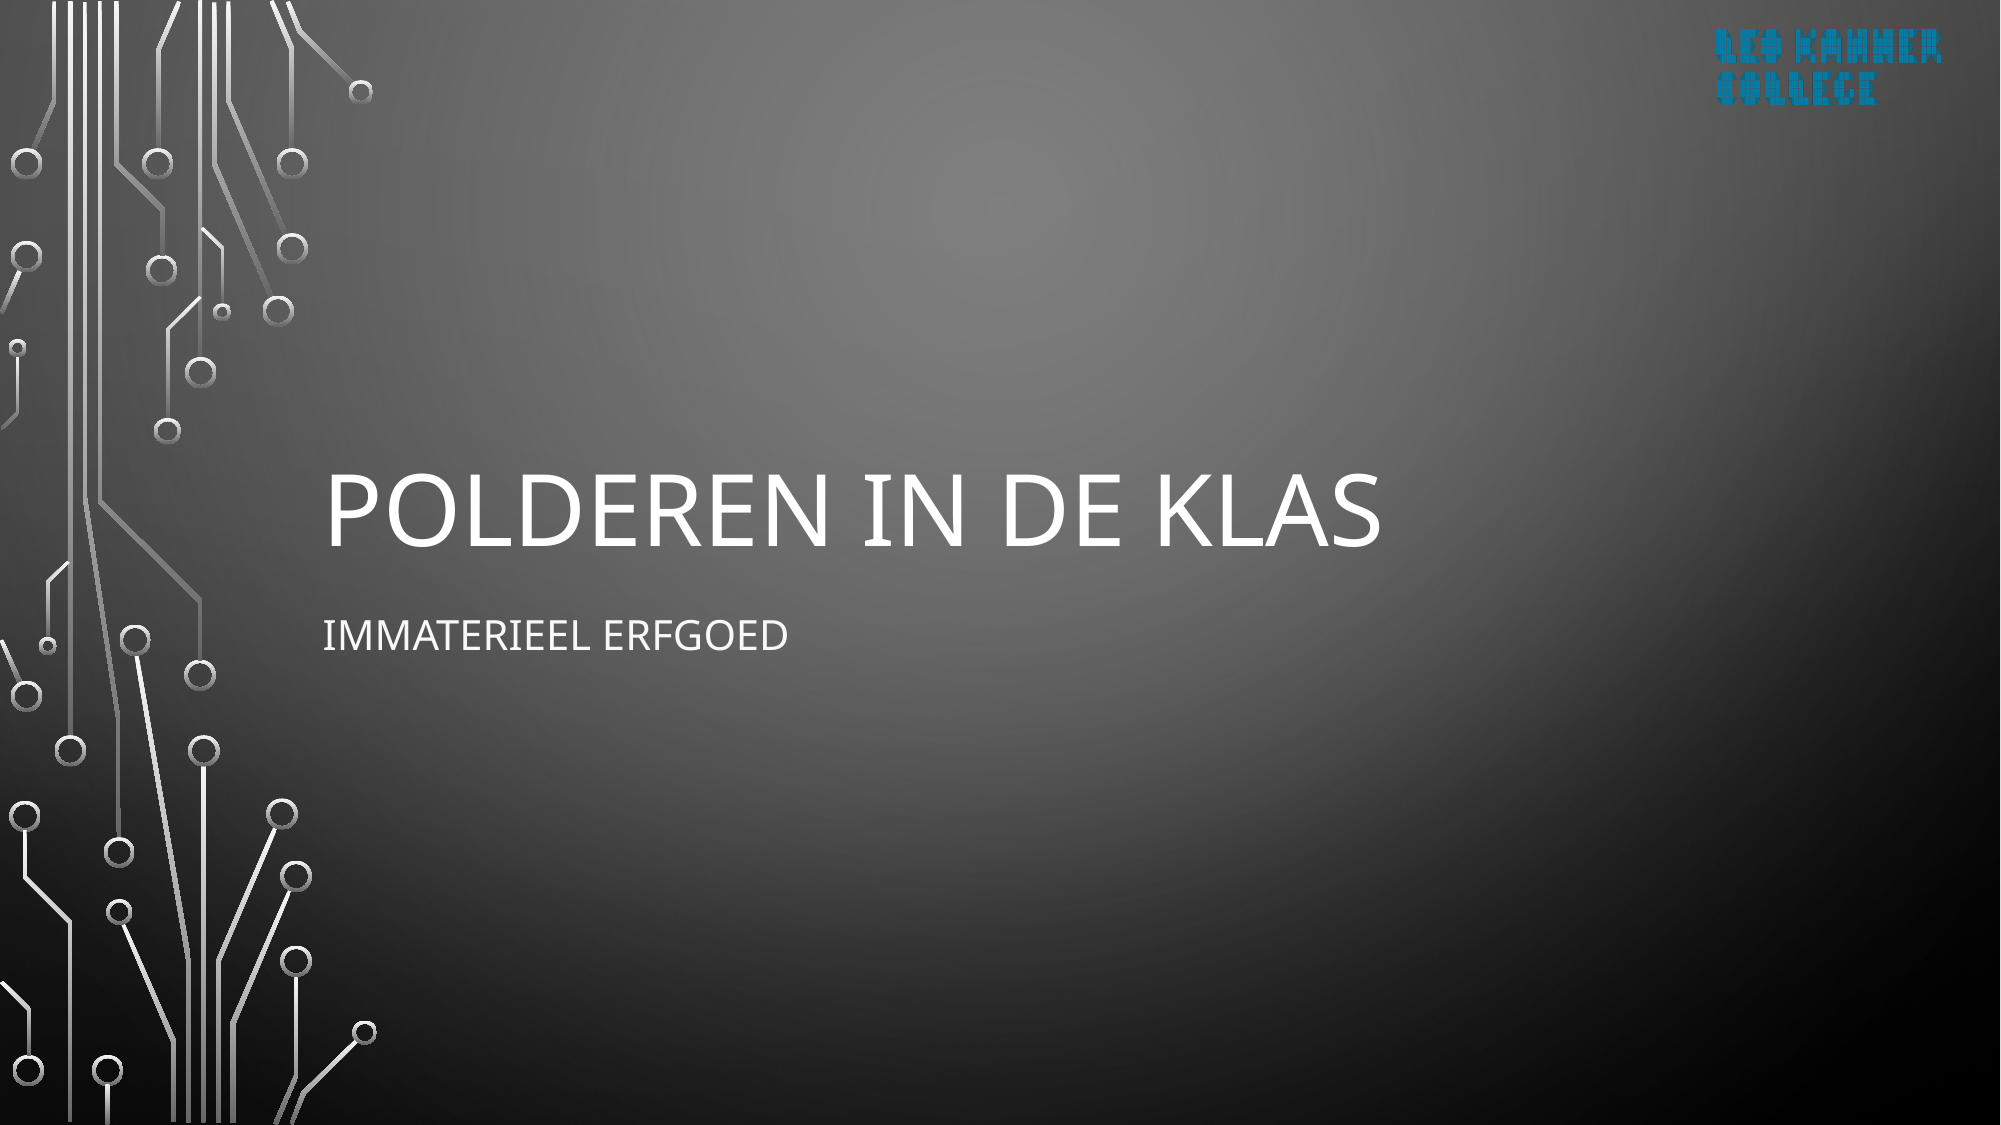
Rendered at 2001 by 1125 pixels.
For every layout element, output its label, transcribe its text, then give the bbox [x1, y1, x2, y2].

title Polderen in de klas [307, 184, 1750, 576]
subtitle Immaterieel erfgoed [307, 590, 1750, 863]
picture [1801, 29, 1810, 37]
picture [1937, 41, 1941, 51]
picture [1716, 29, 1941, 106]
